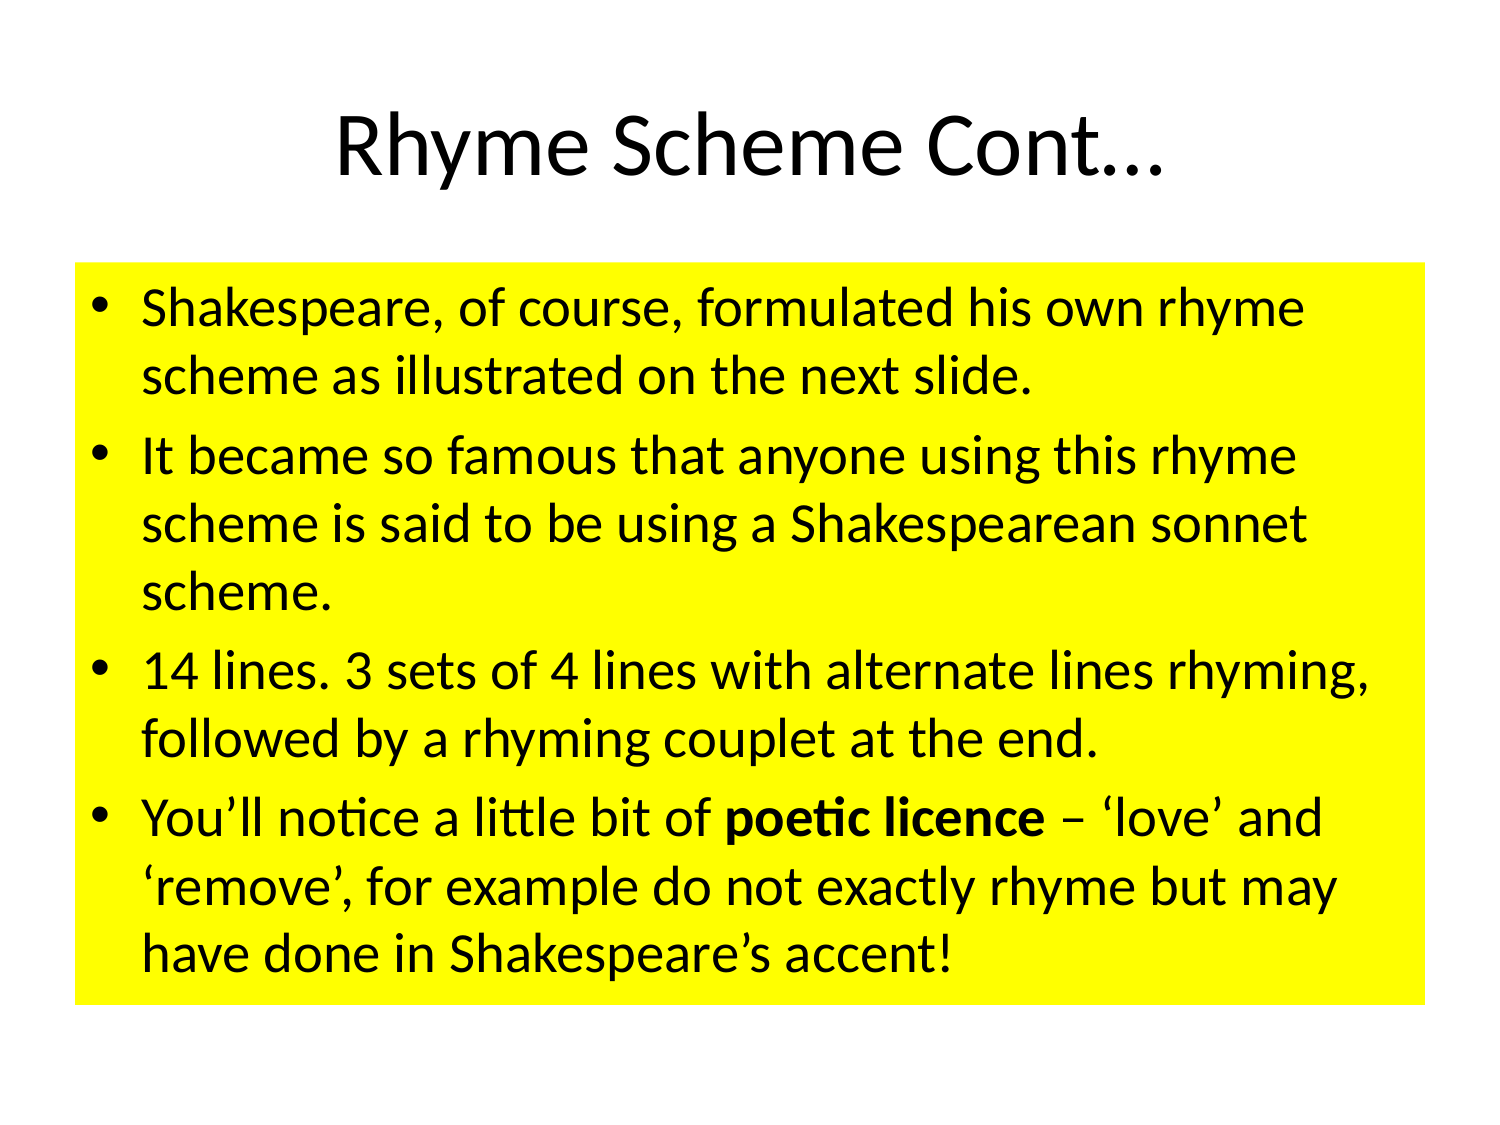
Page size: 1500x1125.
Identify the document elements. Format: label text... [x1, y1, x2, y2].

list Shakespeare, of course, formulated his own rhyme scheme as illustrated on the next slide. It became so famous that anyone using this rhyme scheme is said to be using a Shakespearean sonnet scheme. 14 lines. 3 sets of 4 lines with alternate lines rhyming, followed by a rhyming couplet at the end. You’ll notice a little bit of poetic licence – ‘love’ and ‘remove’, for example do not exactly rhyme but may have done in Shakespeare’s accent! [75, 262, 1425, 1005]
title Rhyme Scheme Cont… [75, 45, 1425, 233]
